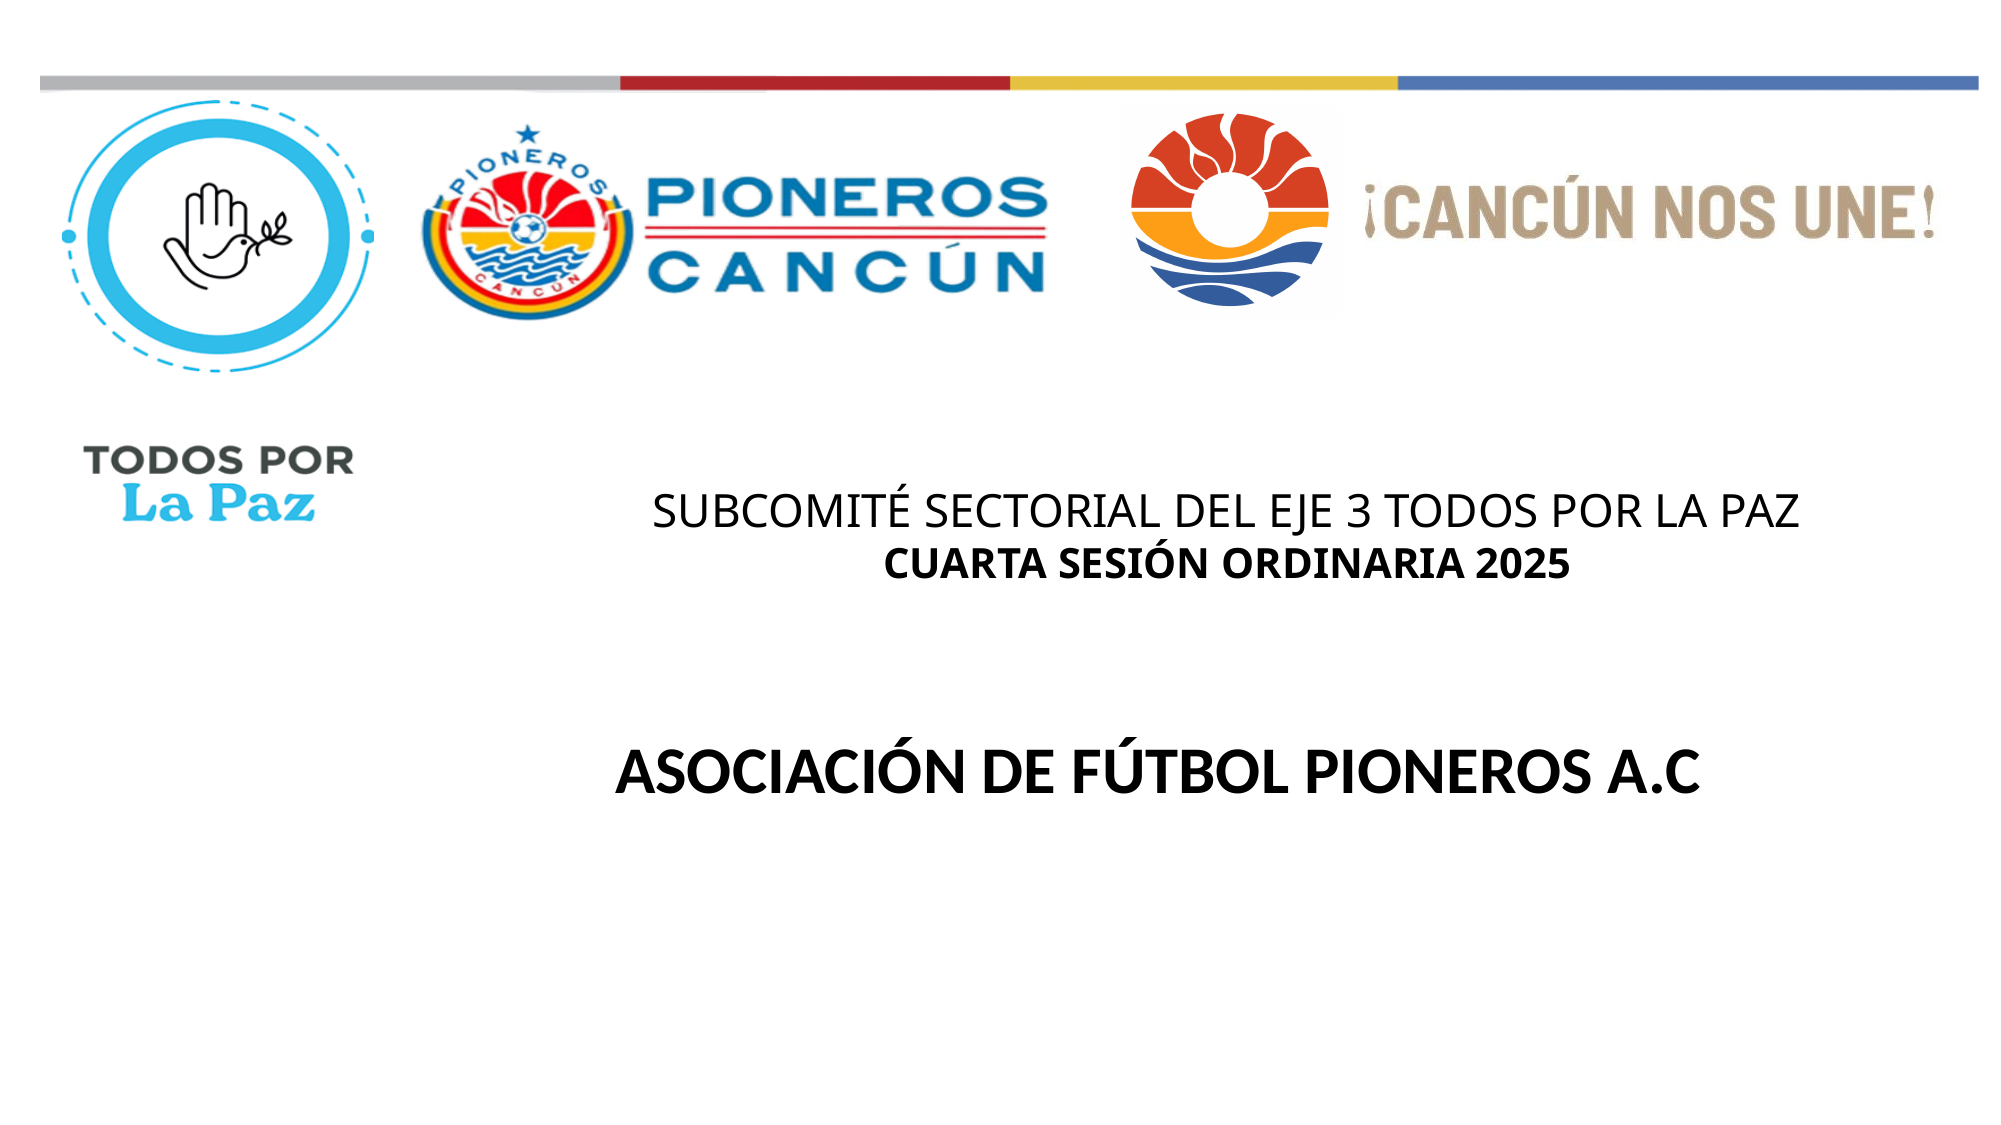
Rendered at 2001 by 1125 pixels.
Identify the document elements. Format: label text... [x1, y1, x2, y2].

picture [61, 100, 374, 537]
text_box SUBCOMITÉ SECTORIAL DEL EJE 3 TODOS POR LA PAZ CUARTA SESIÓN ORDINARIA 2025 [486, 474, 1969, 595]
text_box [1117, 106, 1955, 317]
text_box ASOCIACIÓN DE FÚTBOL PIONEROS A.C [362, 719, 1955, 815]
picture [40, 75, 1980, 373]
